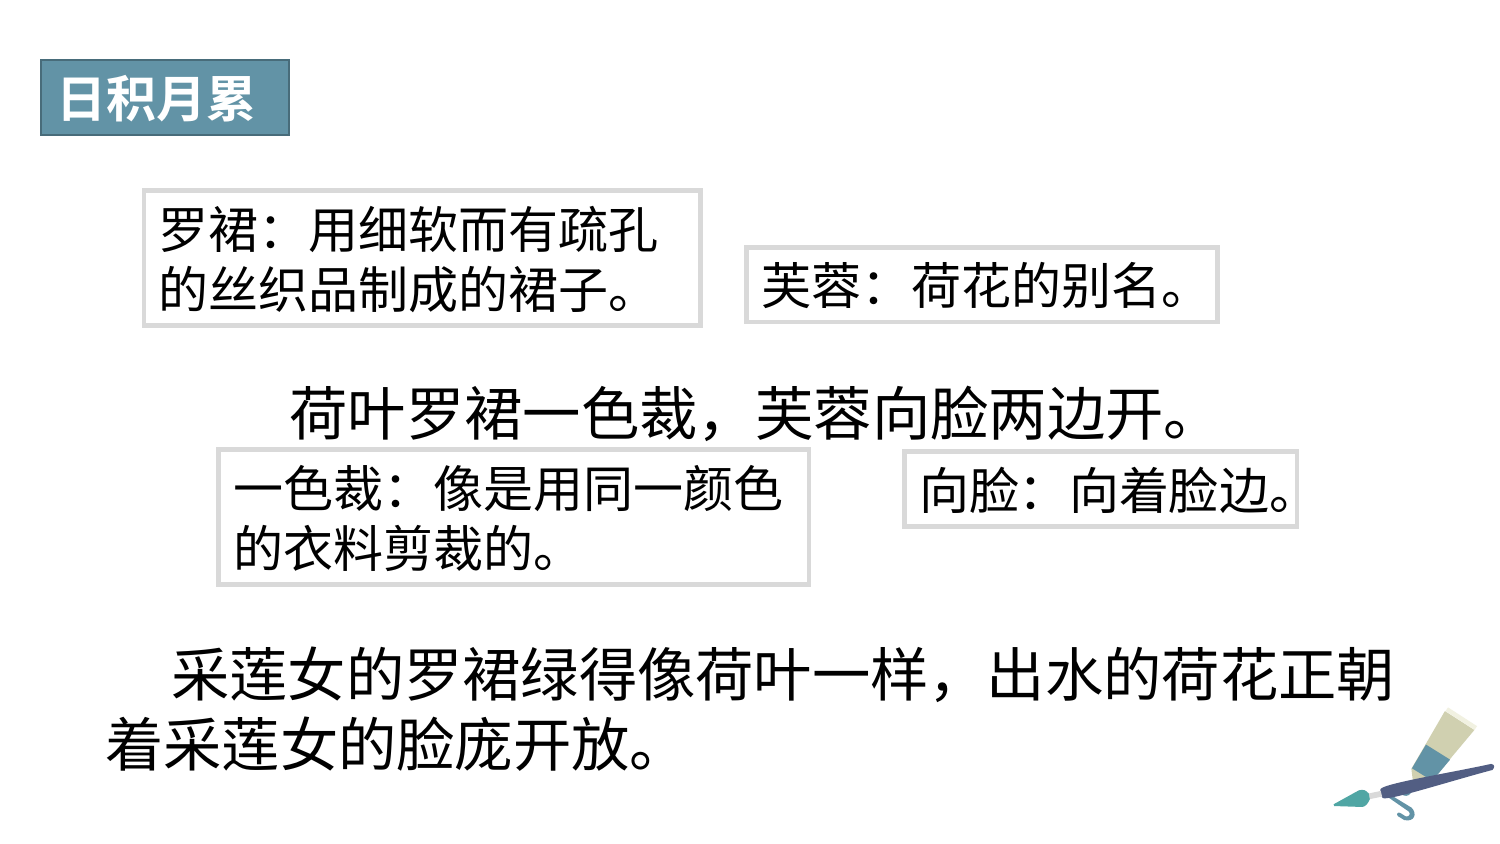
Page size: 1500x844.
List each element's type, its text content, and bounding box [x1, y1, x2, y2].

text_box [1358, 708, 1481, 844]
text_box 向脸：向着脸边。 [904, 451, 1297, 527]
text_box 日积月累 [40, 59, 290, 136]
text_box 荷叶罗裙一色裁，芙蓉向脸两边开。 [274, 334, 1351, 455]
text_box 一色裁：像是用同一颜色的衣料剪裁的。 [218, 449, 809, 585]
text_box 芙蓉：荷花的别名。 [746, 247, 1218, 323]
text_box 罗裙：用细软而有疏孔的丝织品制成的裙子。 [143, 190, 701, 326]
text_box 采莲女的罗裙绿得像荷叶一样，出水的荷花正朝着采莲女的脸庞开放。 [90, 630, 1413, 786]
